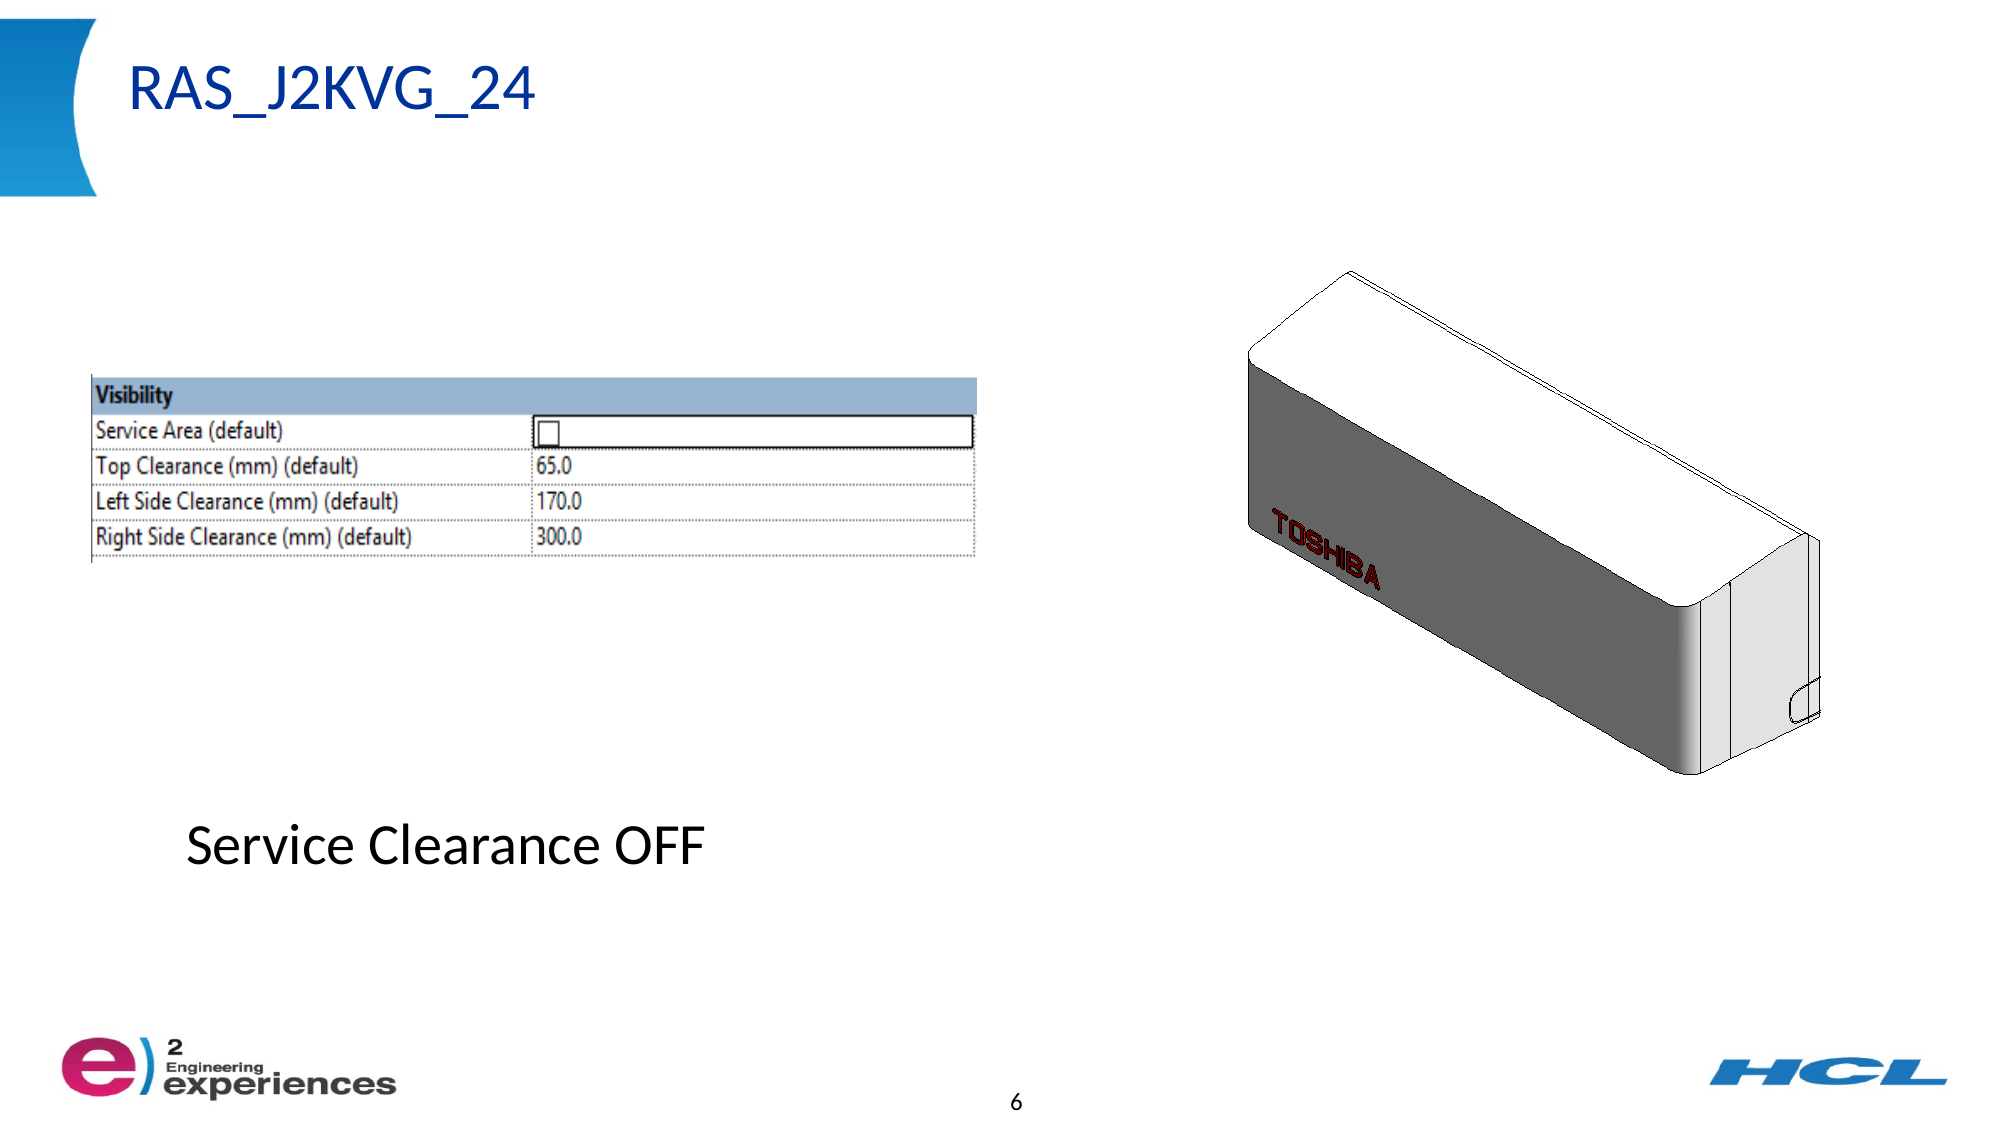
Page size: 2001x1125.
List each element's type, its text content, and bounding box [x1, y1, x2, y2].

text_box Service Clearance OFF [171, 798, 722, 884]
picture [0, 0, 2000, 1125]
text_box RAS_J2KVG_24 [113, 35, 552, 131]
